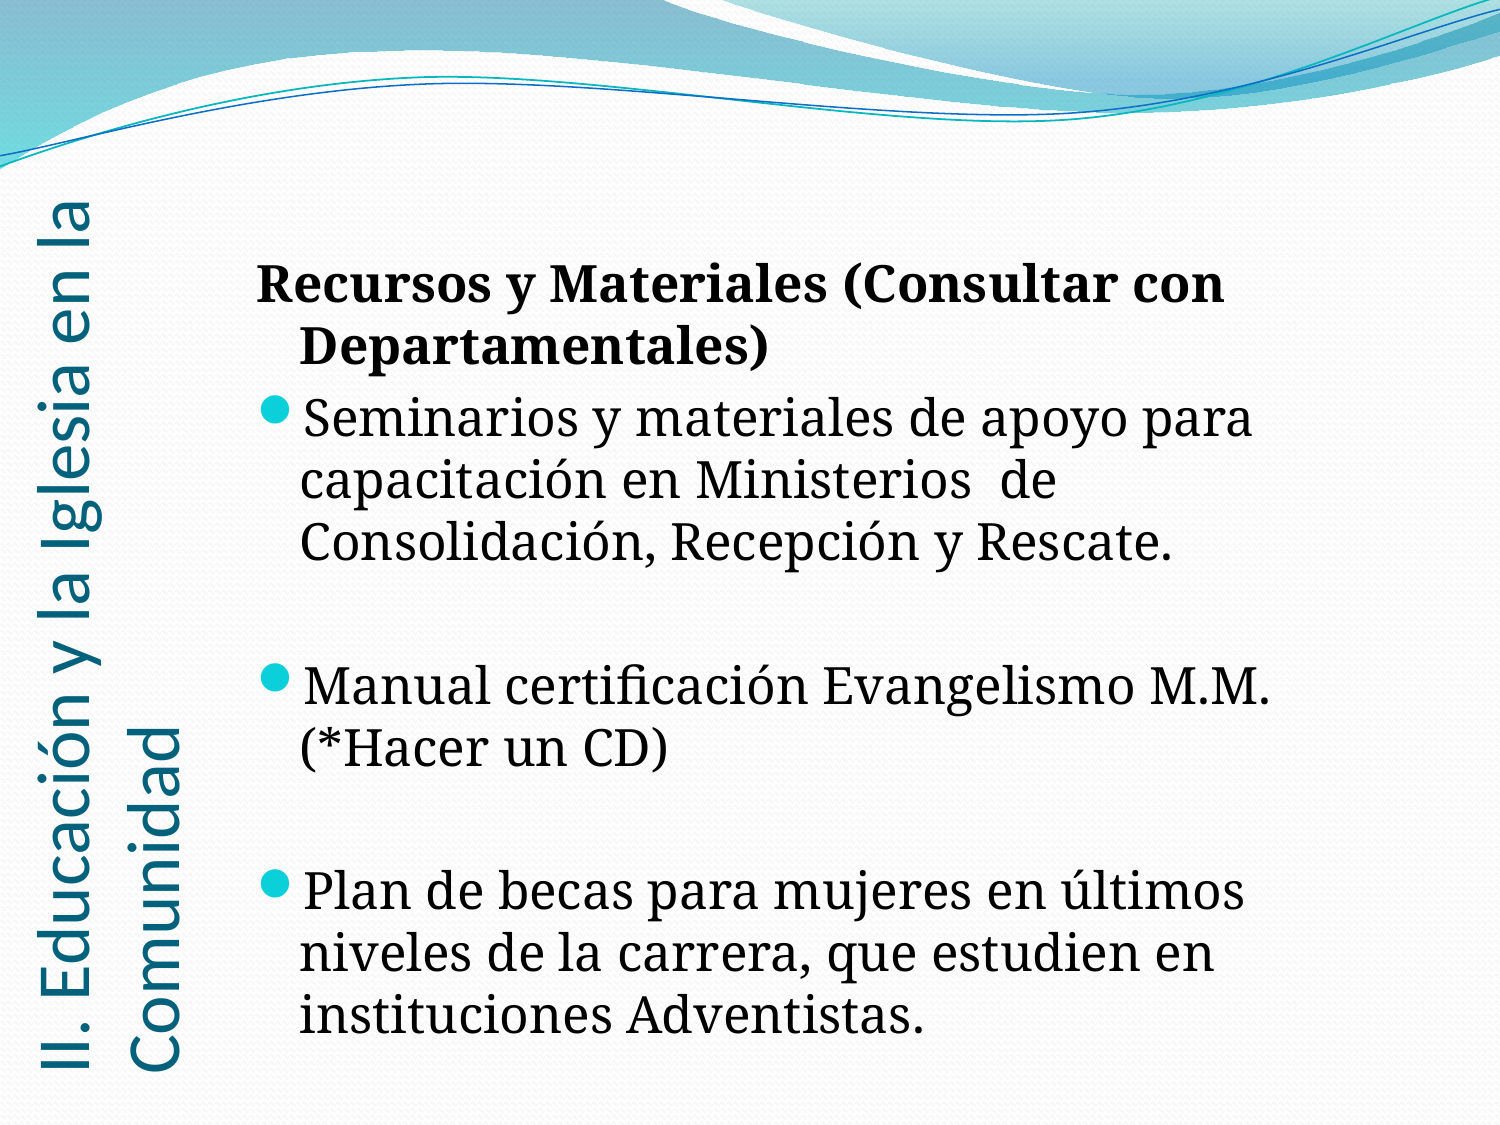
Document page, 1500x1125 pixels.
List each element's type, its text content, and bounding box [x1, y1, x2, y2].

title II. Educación y la Iglesia en la Comunidad [6, 50, 195, 1075]
list Recursos y Materiales (Consultar con Departamentales) Seminarios y materiales de apoyo para capacitación en Ministerios de Consolidación, Recepción y Rescate. Manual certificación Evangelismo M.M. (*Hacer un CD) Plan de becas para mujeres en últimos niveles de la carrera, que estudien en instituciones Adventistas. [242, 243, 1388, 1059]
